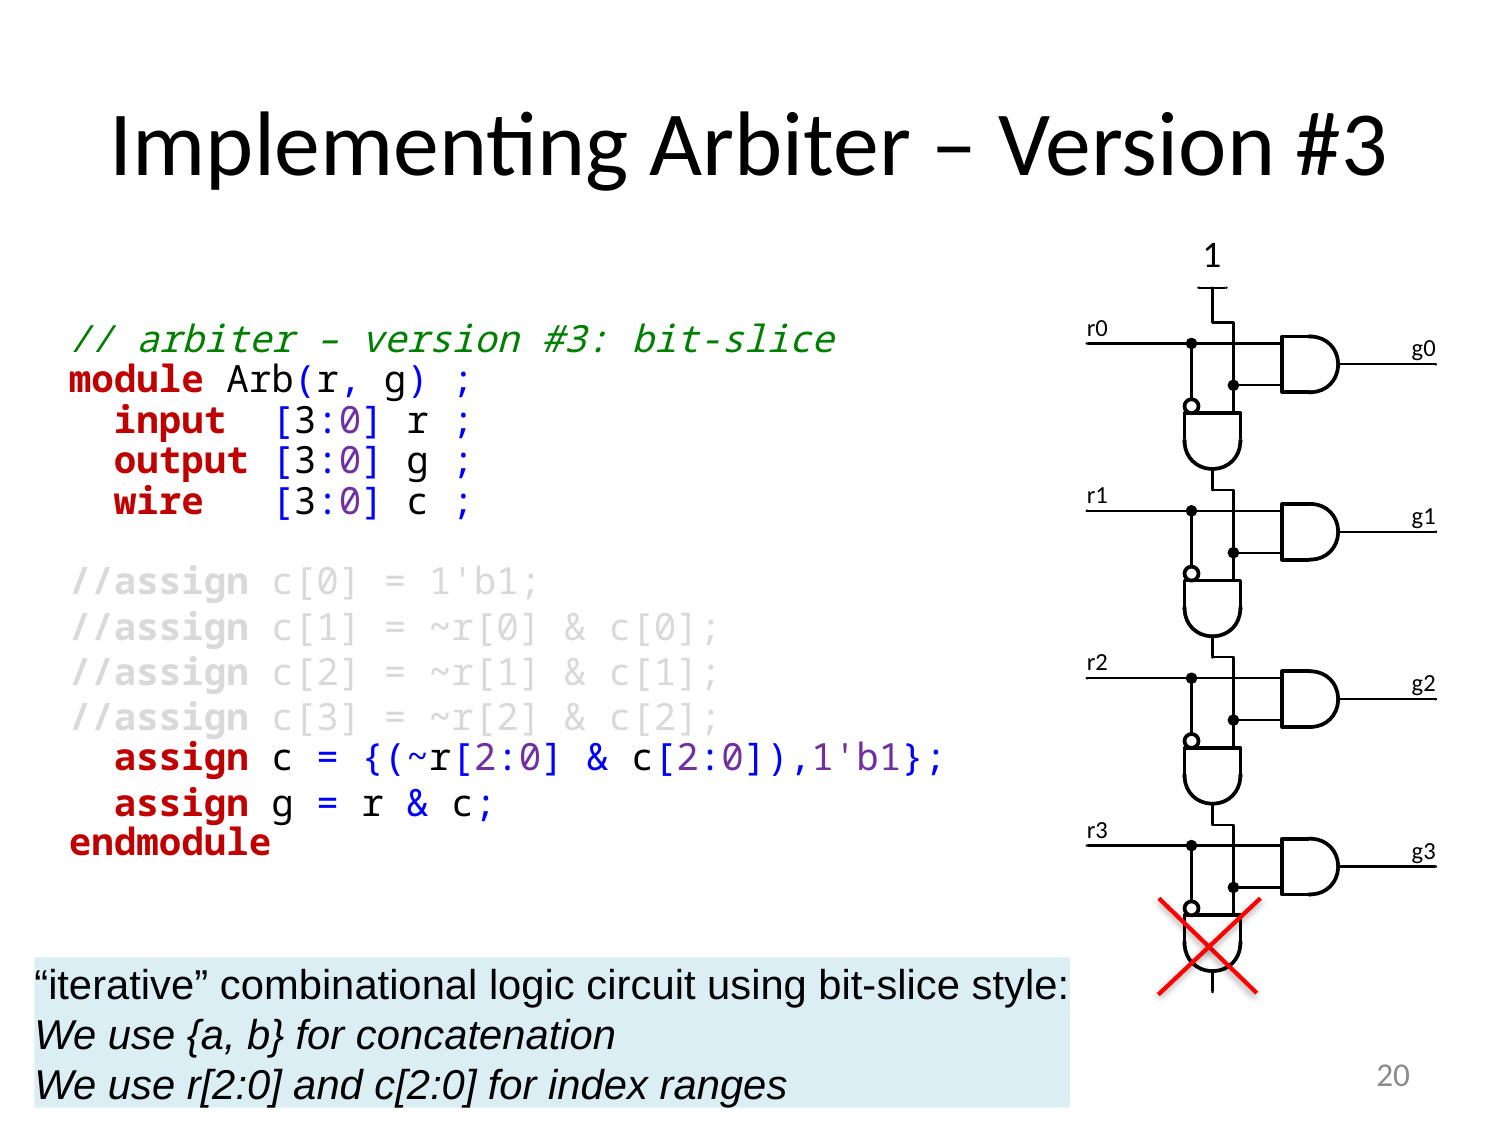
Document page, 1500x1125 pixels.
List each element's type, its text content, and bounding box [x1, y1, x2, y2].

title Implementing Arbiter – Version #3 [75, 45, 1425, 233]
text_box “iterative” combinational logic circuit using bit-slice style: We use {a, b} for concatenation We use r[2:0] and c[2:0] for index ranges [34, 957, 1071, 1108]
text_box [1157, 897, 1261, 995]
text_box // arbiter – version #3: bit-slice module Arb(r, g) ; input [3:0] r ; output [3:0] g ; wire [3:0] c ; //assign c[0] = 1'b1; //assign c[1] = ~r[0] & c[0]; //assign c[2] = ~r[1] & c[1]; //assign c[3] = ~r[2] & c[2]; assign c = {(~r[2:0] & c[2:0]),1'b1}; assign g = r & c; endmodule [54, 312, 1065, 872]
slide_number 20 [1074, 1042, 1425, 1103]
footer Slide Set #2 [512, 1042, 988, 1103]
text_box 1 [1187, 222, 1237, 281]
picture [1070, 282, 1451, 995]
